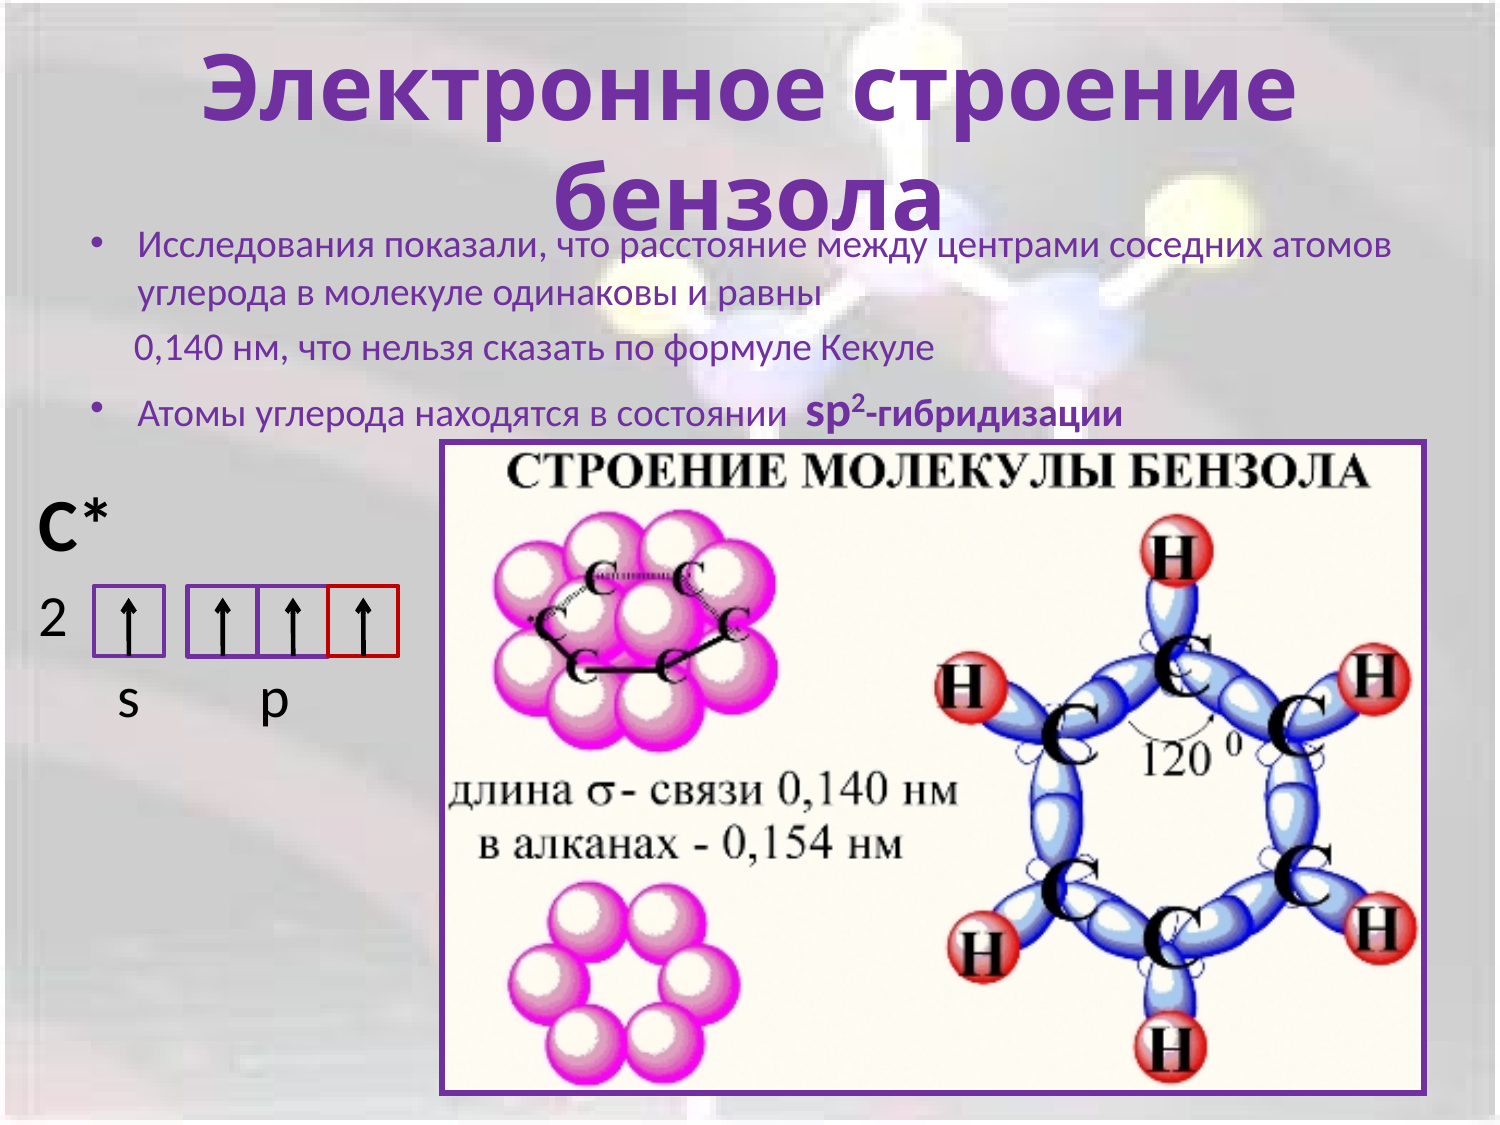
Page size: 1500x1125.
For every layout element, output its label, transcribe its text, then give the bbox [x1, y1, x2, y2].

list Исследования показали, что расстояние между центрами соседних атомов углерода в молекуле одинаковы и равны 0,140 нм, что нельзя сказать по формуле Кекуле Атомы углерода находятся в состоянии sp2-гибридизации [74, 210, 1426, 446]
slide_number 9 [1074, 1096, 1425, 1103]
text_box С* 2 s p [23, 468, 434, 762]
title Электронное строение бензола [74, 44, 1426, 210]
picture [0, 0, 1500, 1125]
